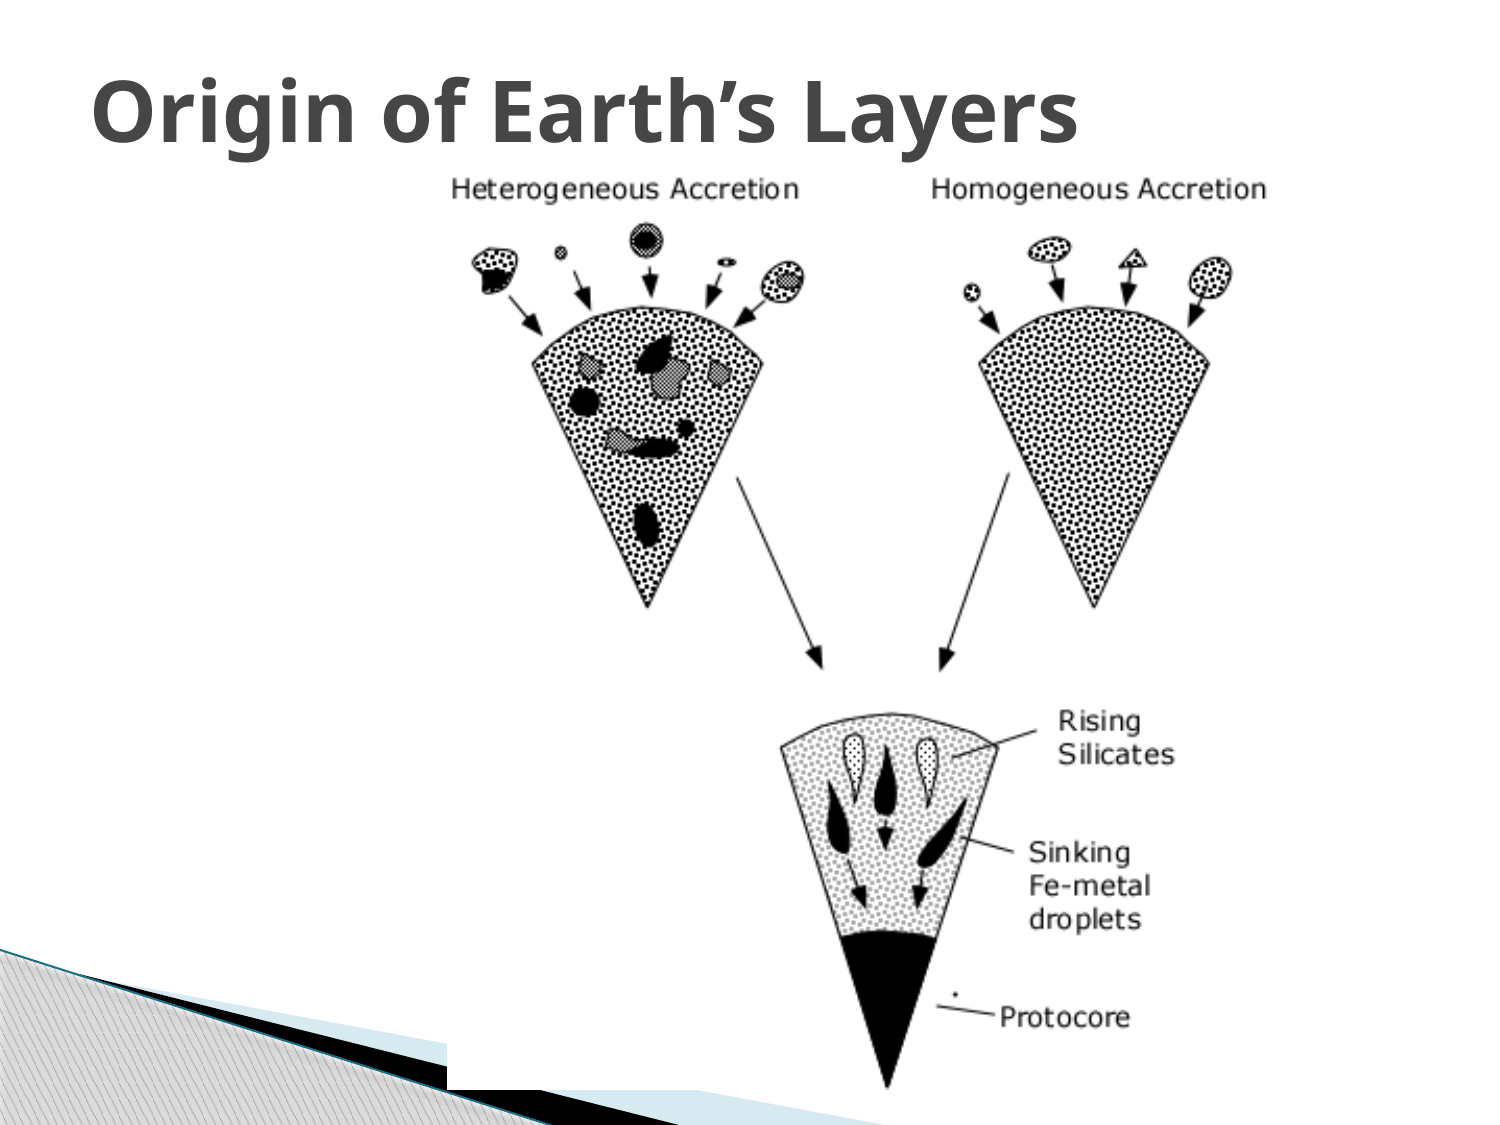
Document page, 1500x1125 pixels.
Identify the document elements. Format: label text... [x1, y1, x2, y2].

title Origin of Earth’s Layers [75, 45, 1364, 171]
picture [447, 170, 1286, 1090]
